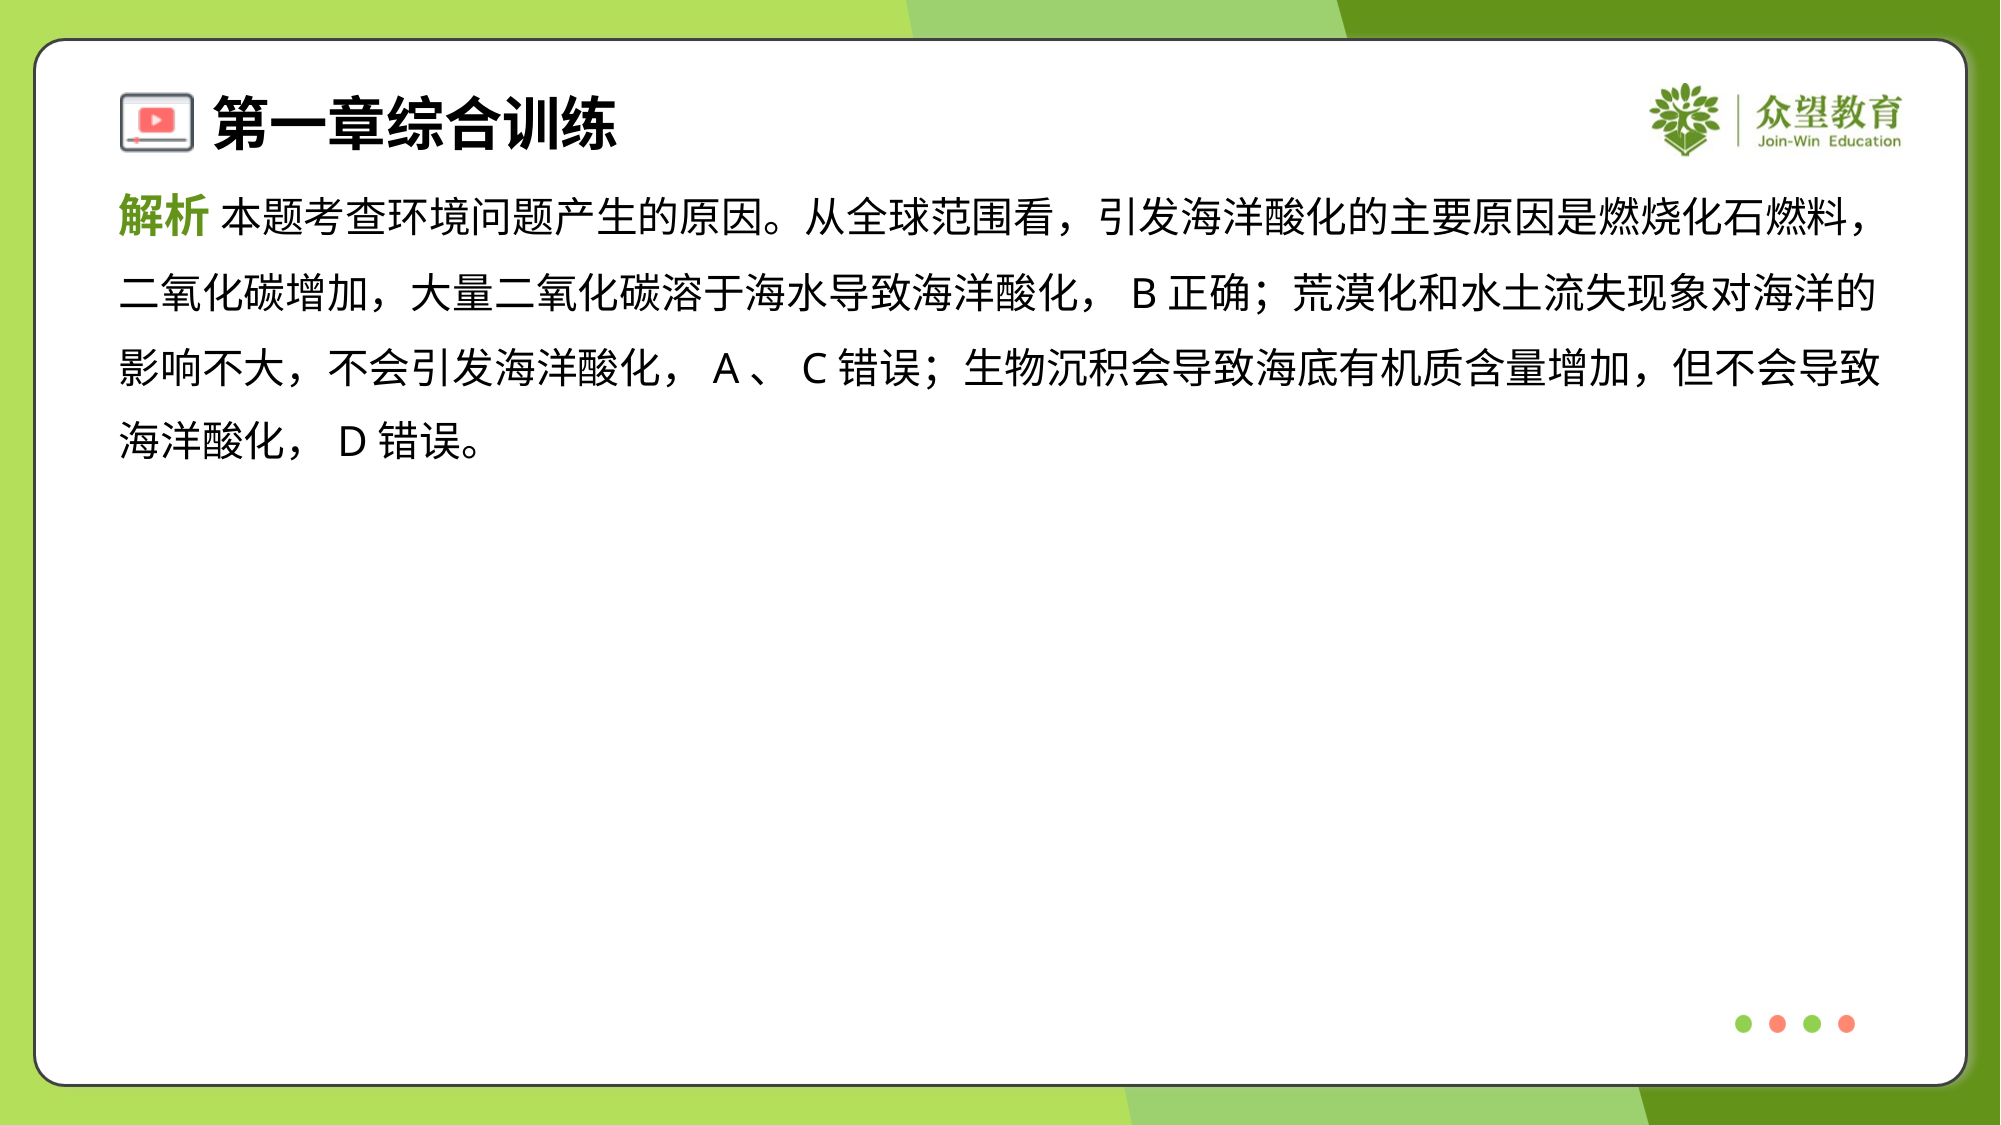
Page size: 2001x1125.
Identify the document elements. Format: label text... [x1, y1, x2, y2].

picture [0, 0, 2000, 1125]
text_box 解析 本题考查环境问题产生的原因。从全球范围看，引发海洋酸化的主要原因是燃烧化石燃料， 二氧化碳增加，大量二氧化碳溶于海水导致海洋酸化，B正确；荒漠化和水土流失现象对海洋的 影响不大，不会引发海洋酸化，A、C错误；生物沉积会导致海底有机质含量增加，但不会导致 海洋酸化，D错误。 [118, 164, 1883, 458]
